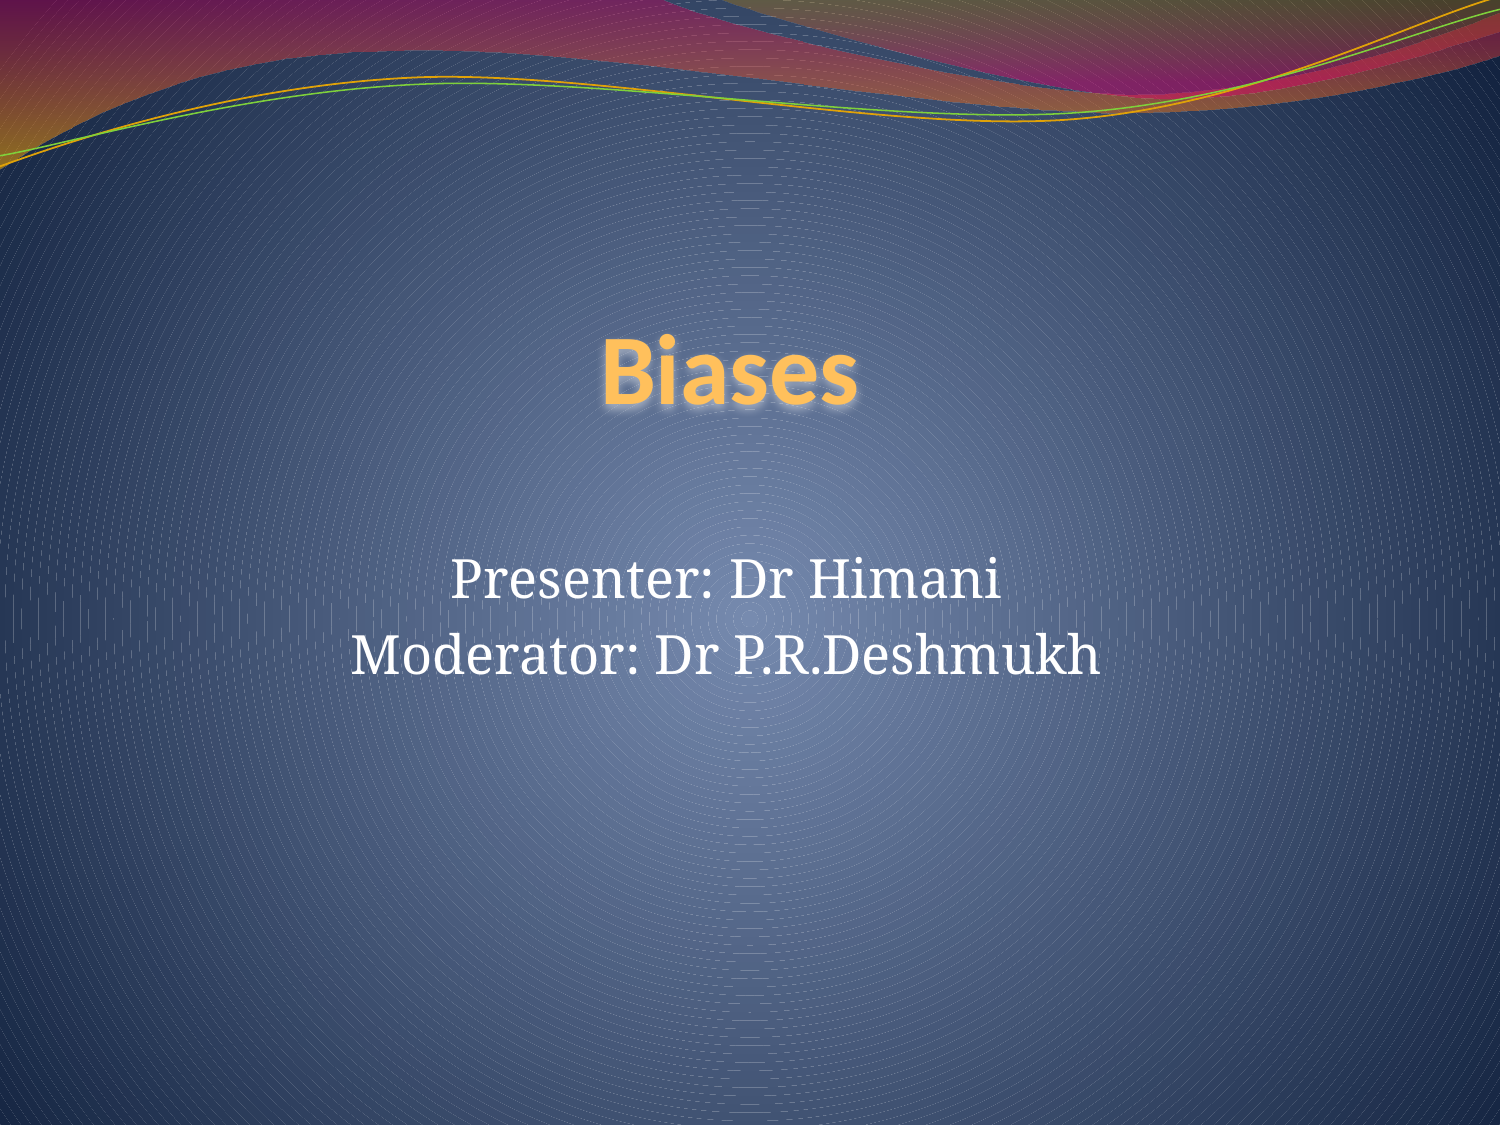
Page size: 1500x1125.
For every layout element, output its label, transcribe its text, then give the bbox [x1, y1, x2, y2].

subtitle Presenter: Dr Himani Moderator: Dr P.R.Deshmukh [87, 537, 1376, 818]
title Biases [87, 275, 1376, 425]
